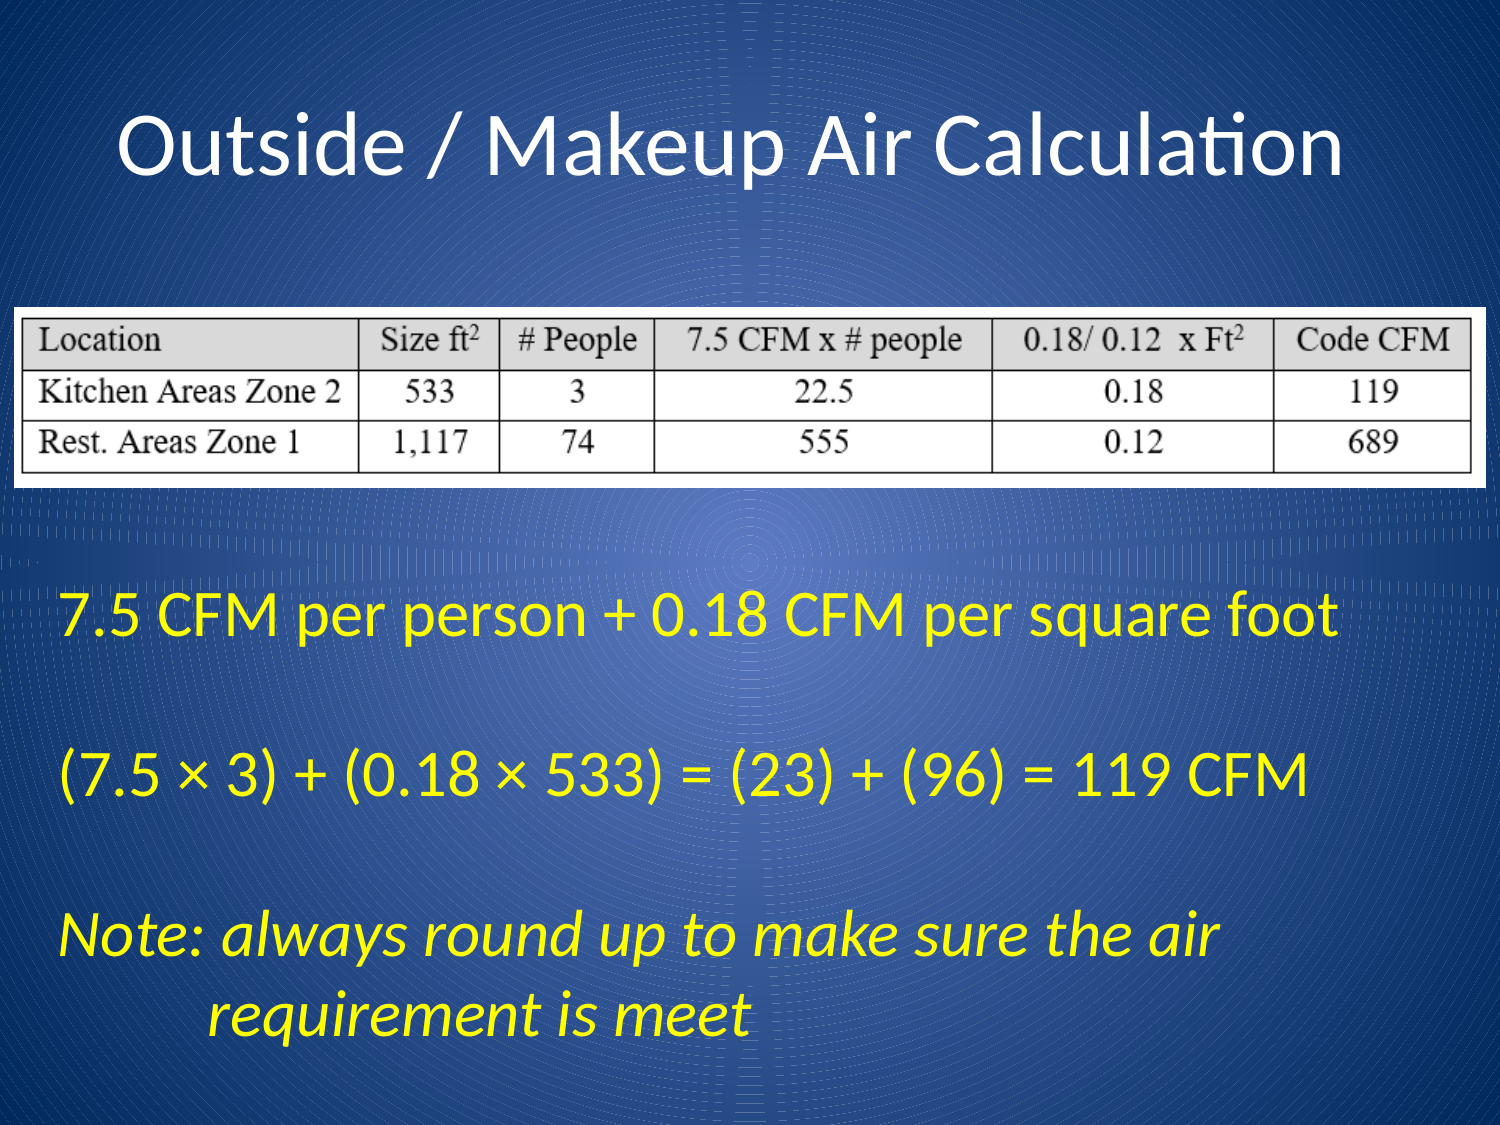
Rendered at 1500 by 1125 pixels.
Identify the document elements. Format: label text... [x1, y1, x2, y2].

picture [14, 307, 1486, 488]
text_box 7.5 CFM per person + 0.18 CFM per square foot (7.5 × 3) + (0.18 × 533) = (23) + (96) = 119 CFM Note: always round up to make sure the air requirement is meet [43, 562, 1356, 1057]
text_box [35, 753, 43, 848]
title Outside / Makeup Air Calculation [14, 45, 1450, 233]
